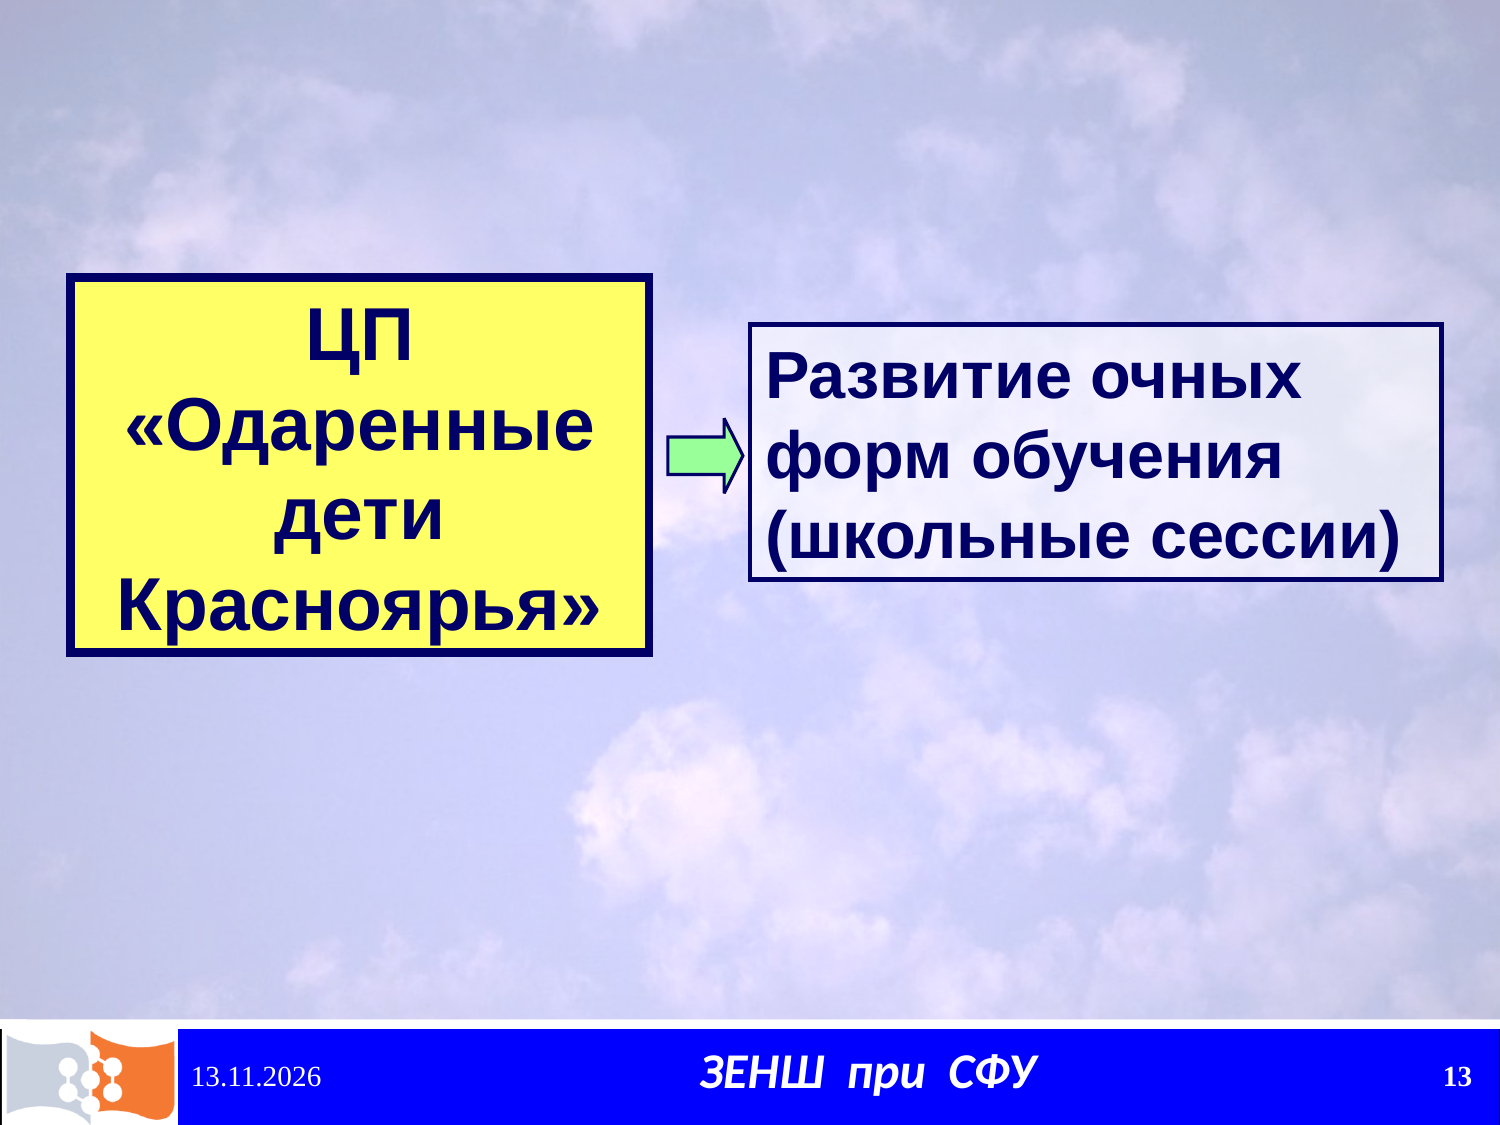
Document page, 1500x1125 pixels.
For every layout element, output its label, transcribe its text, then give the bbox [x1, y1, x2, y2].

text_box [667, 418, 743, 494]
picture [2, 1029, 178, 1125]
text_box Развитие очных форм обучения (школьные сессии) [749, 324, 1442, 580]
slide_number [175, 1049, 489, 1125]
slide_number 13 [1174, 1049, 1488, 1125]
text_box ЦП «Одаренные дети Красноярья» [70, 277, 649, 653]
